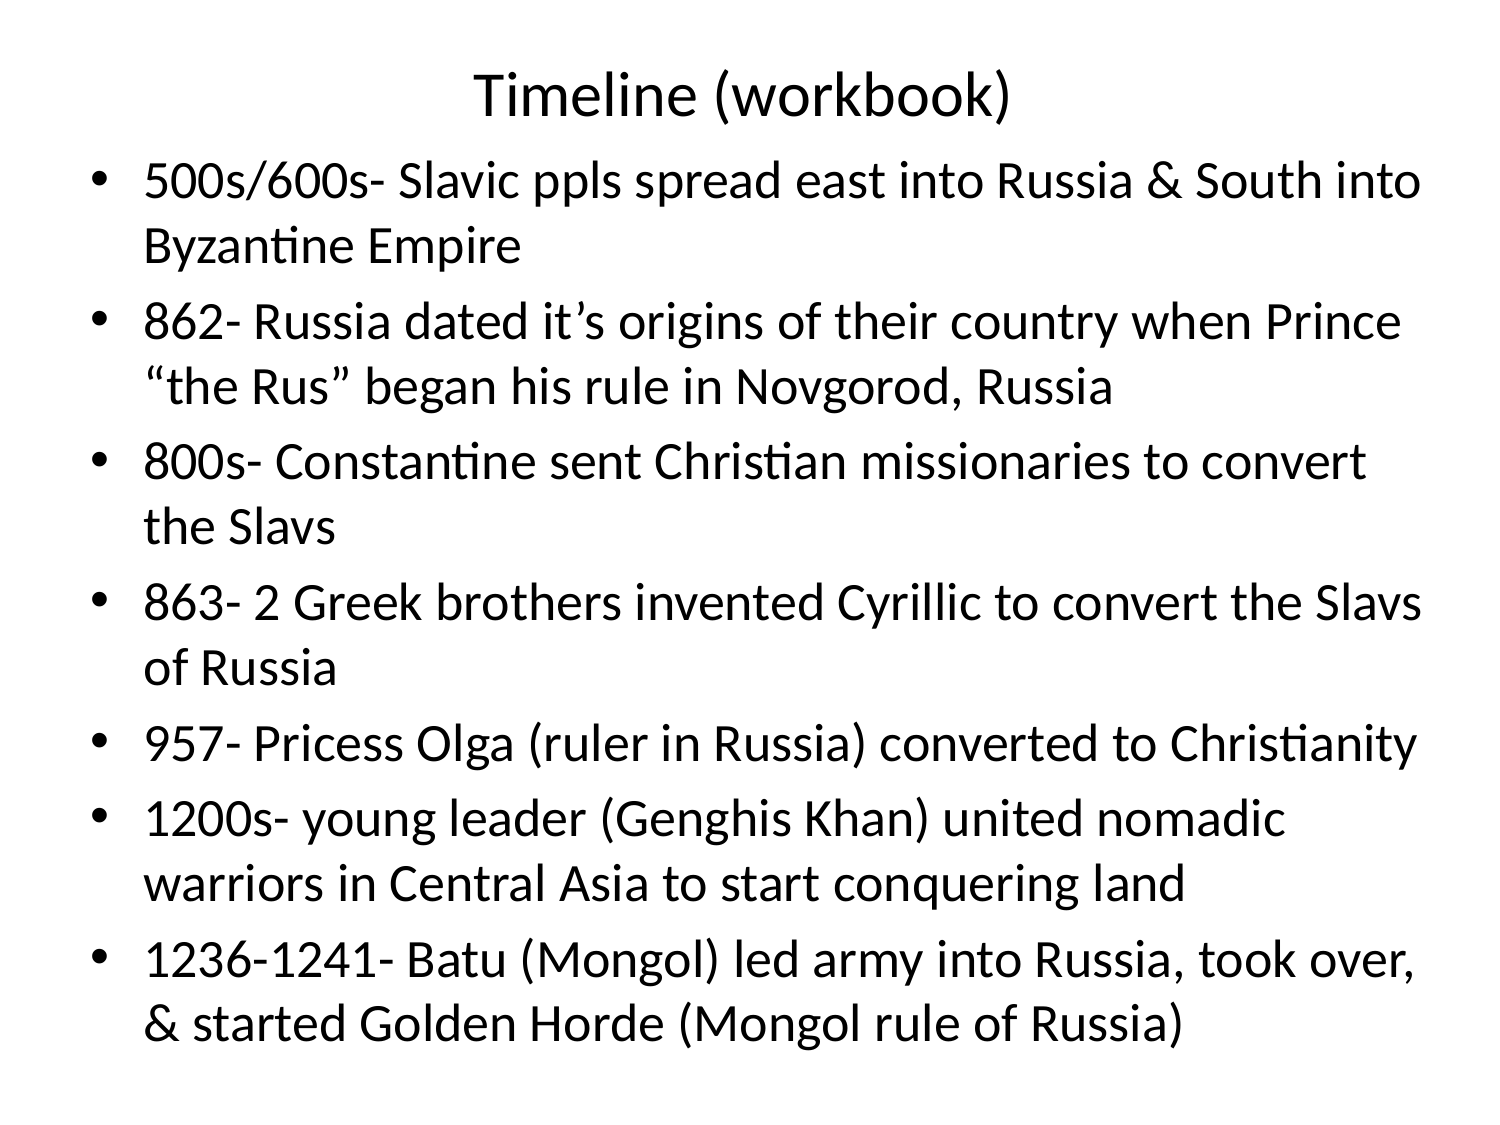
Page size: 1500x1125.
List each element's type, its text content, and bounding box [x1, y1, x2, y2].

list 500s/600s- Slavic ppls spread east into Russia & South into Byzantine Empire 862- Russia dated it’s origins of their country when Prince “the Rus” began his rule in Novgorod, Russia 800s- Constantine sent Christian missionaries to convert the Slavs 863- 2 Greek brothers invented Cyrillic to convert the Slavs of Russia 957- Pricess Olga (ruler in Russia) converted to Christianity 1200s- young leader (Genghis Khan) united nomadic warriors in Central Asia to start conquering land 1236-1241- Batu (Mongol) led army into Russia, took over, & started Golden Horde (Mongol rule of Russia) [75, 137, 1450, 1125]
title Timeline (workbook) [75, 45, 1413, 137]
